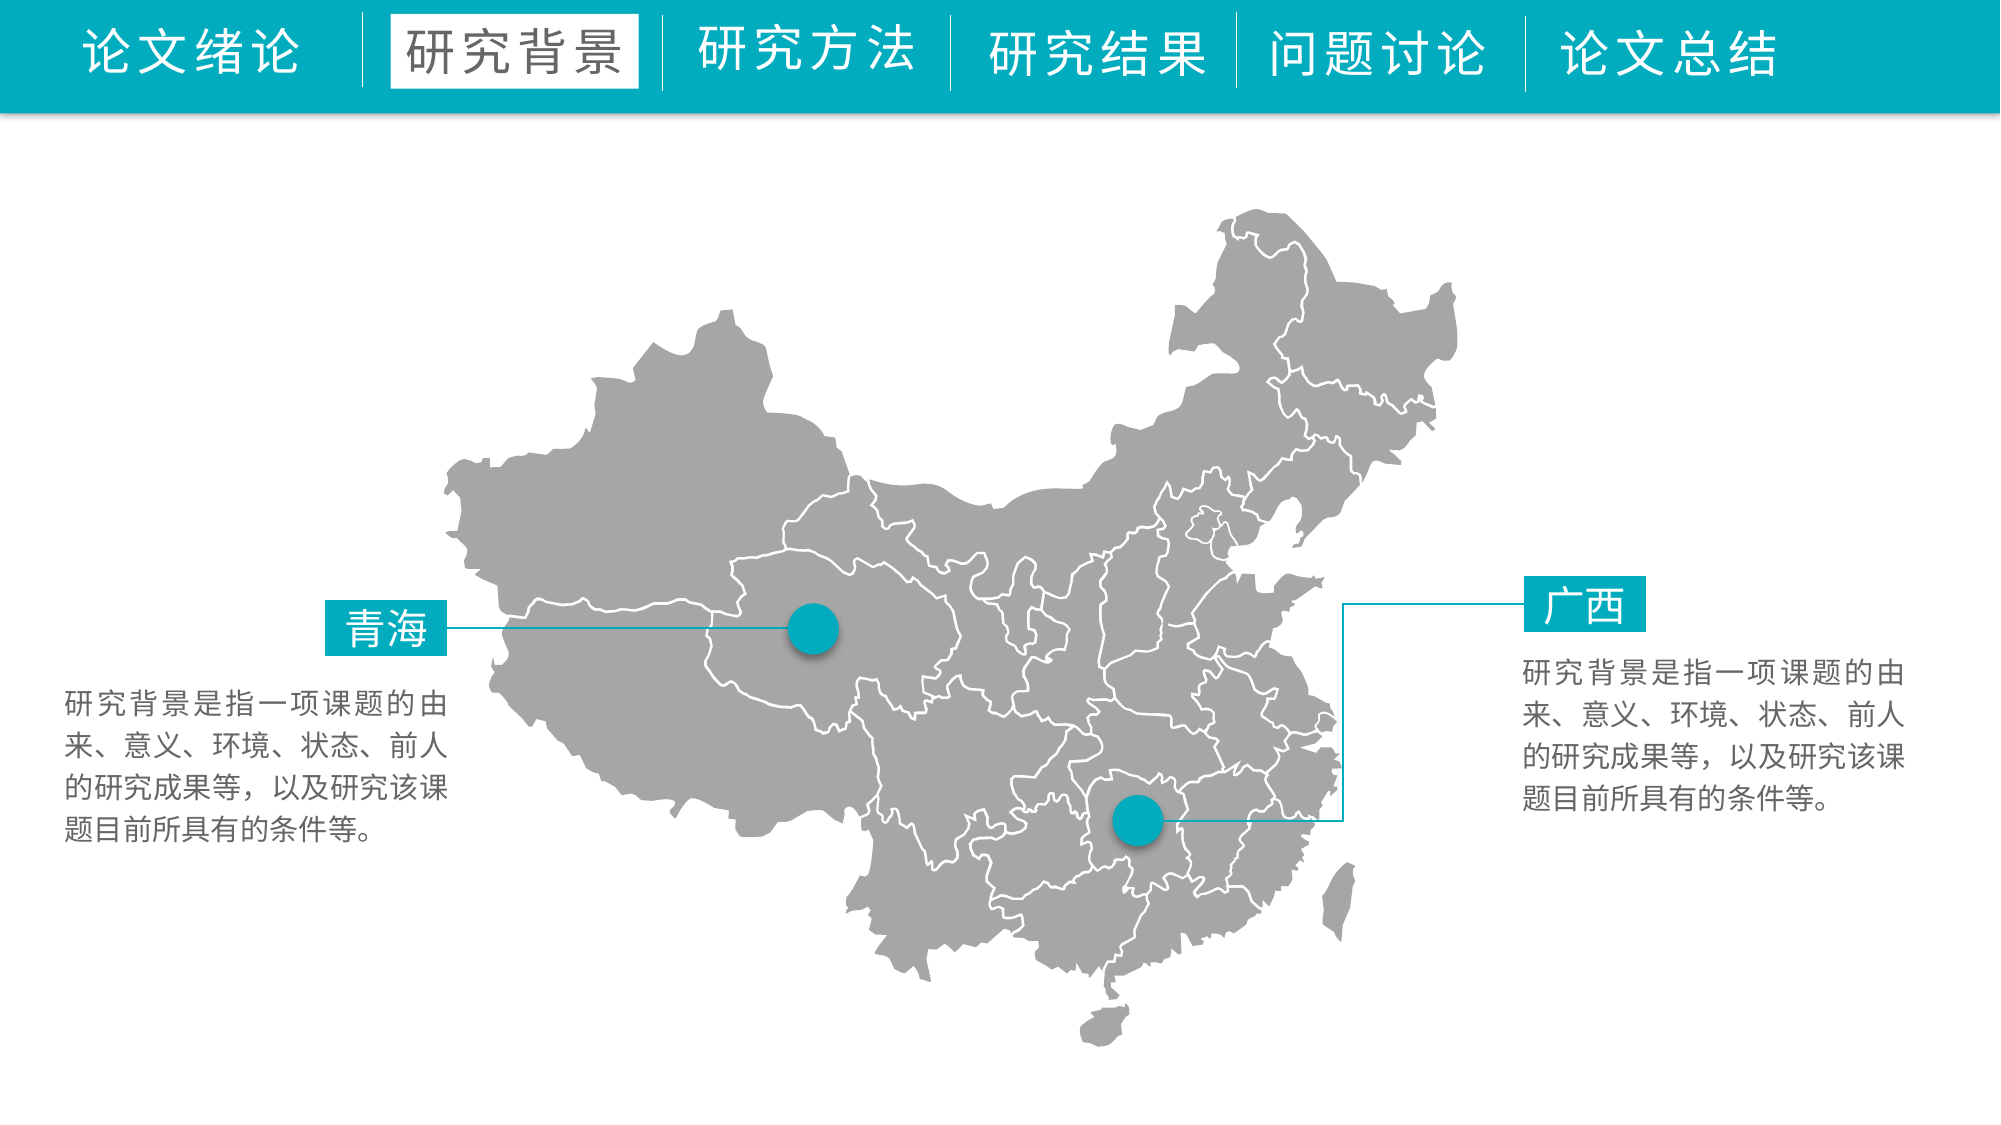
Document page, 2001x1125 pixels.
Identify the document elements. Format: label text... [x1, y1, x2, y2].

text_box 研究方法 [682, 9, 951, 85]
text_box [443, 208, 1458, 1047]
text_box 研究背景是指一项课题的由来、意义、环境、状态、前人的研究成果等，以及研究该课题目前所具有的条件等。 [49, 671, 443, 854]
text_box 研究背景 [390, 12, 660, 88]
text_box 青海 [325, 600, 443, 656]
text_box [0, 0, 2000, 114]
text_box 研究背景是指一项课题的由来、意义、环境、状态、前人的研究成果等，以及研究该课题目前所具有的条件等。 [1507, 639, 1921, 823]
text_box 问题讨论 [1253, 15, 1522, 90]
text_box 广西 [1524, 576, 1646, 632]
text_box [1161, 604, 1525, 821]
text_box 论文总结 [1545, 15, 1831, 90]
text_box 研究结果 [973, 15, 1231, 90]
text_box 论文绪论 [66, 12, 339, 88]
